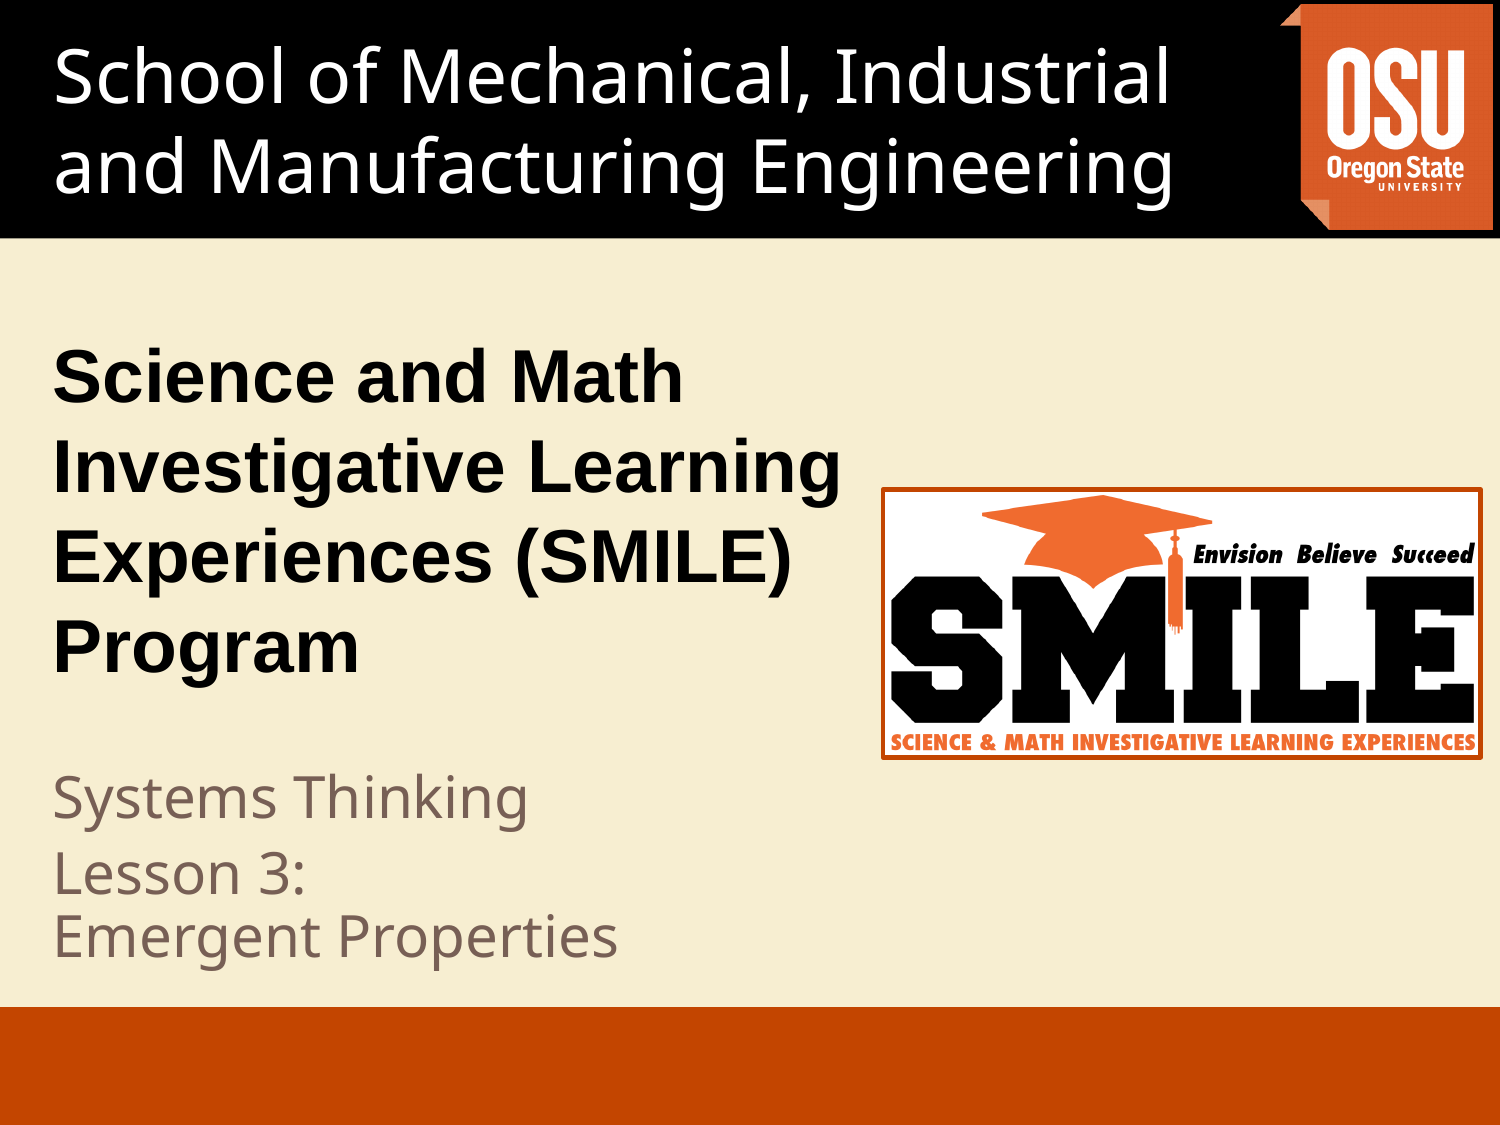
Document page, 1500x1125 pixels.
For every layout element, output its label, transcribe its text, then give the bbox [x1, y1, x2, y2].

picture [1280, 4, 1493, 230]
text_box [530, 36, 562, 132]
picture [884, 491, 1479, 756]
subtitle Systems Thinking Lesson 3: Emergent Properties [37, 758, 886, 981]
title Science and Math Investigative Learning Experiences (SMILE) Program [37, 276, 913, 740]
